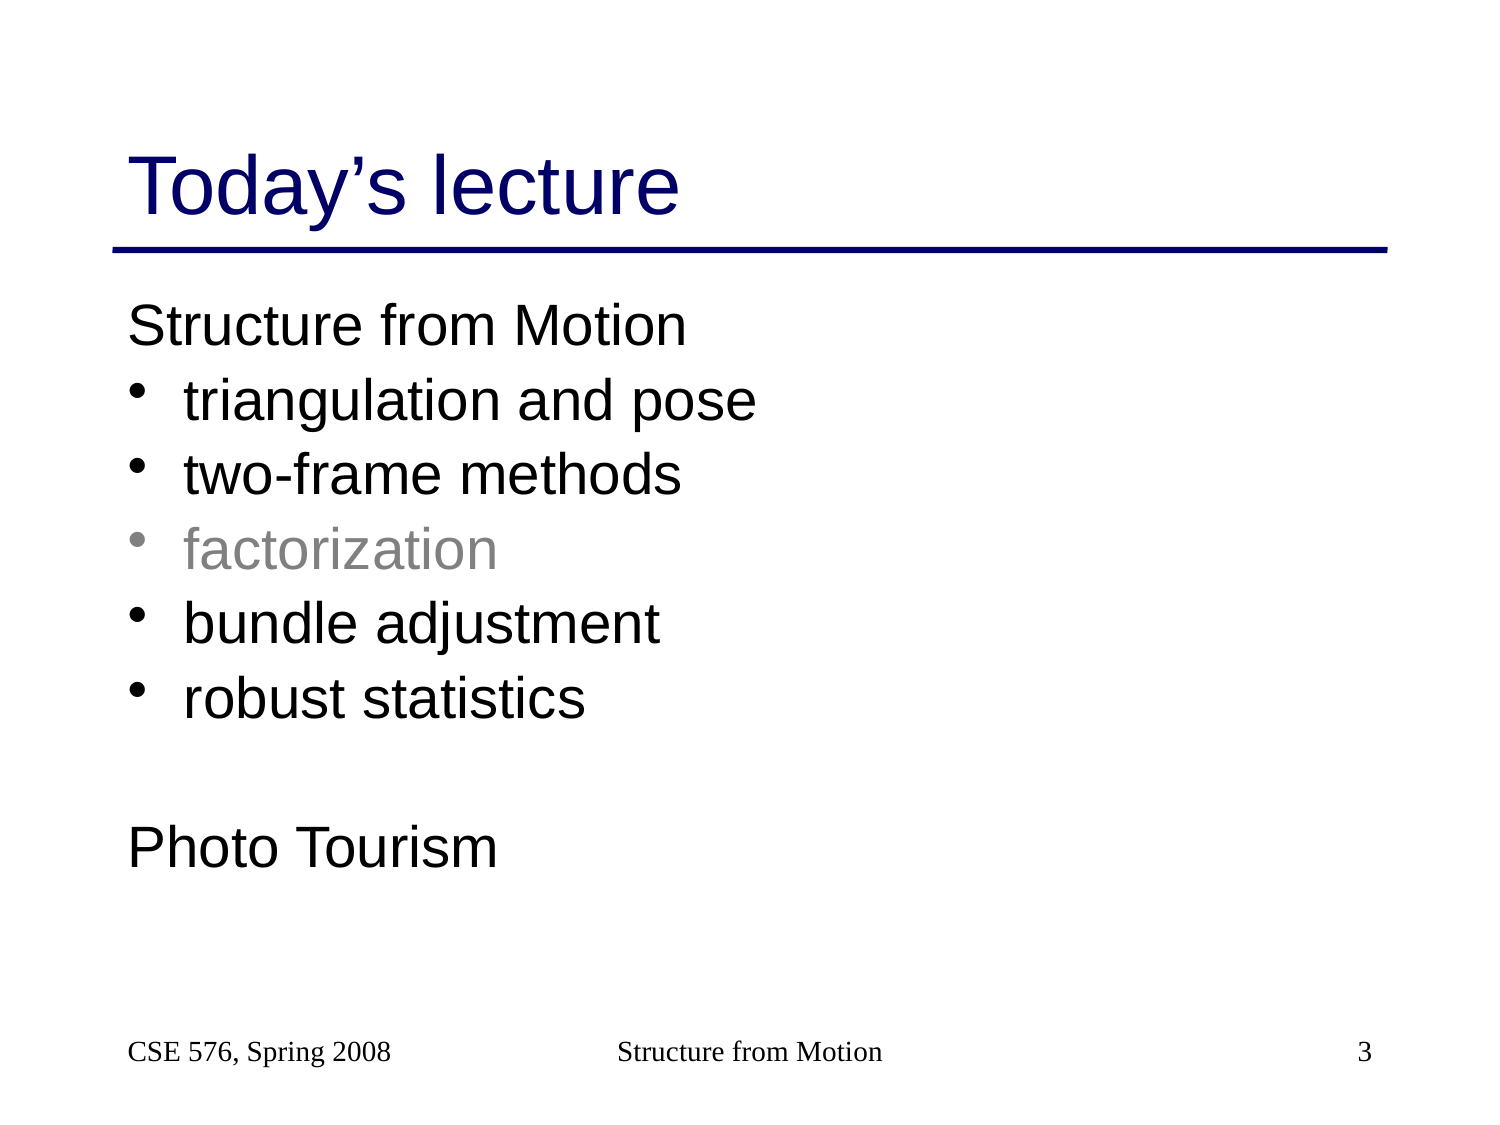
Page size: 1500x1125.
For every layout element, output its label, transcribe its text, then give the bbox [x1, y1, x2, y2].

list Structure from Motion triangulation and pose two-frame methods factorization bundle adjustment robust statistics Photo Tourism [112, 287, 1388, 1000]
title Today’s lecture [112, 99, 1388, 263]
slide_number 3 [1074, 1025, 1388, 1100]
slide_number CSE 576, Spring 2008 [112, 1025, 425, 1100]
footer Structure from Motion [450, 1025, 1050, 1100]
